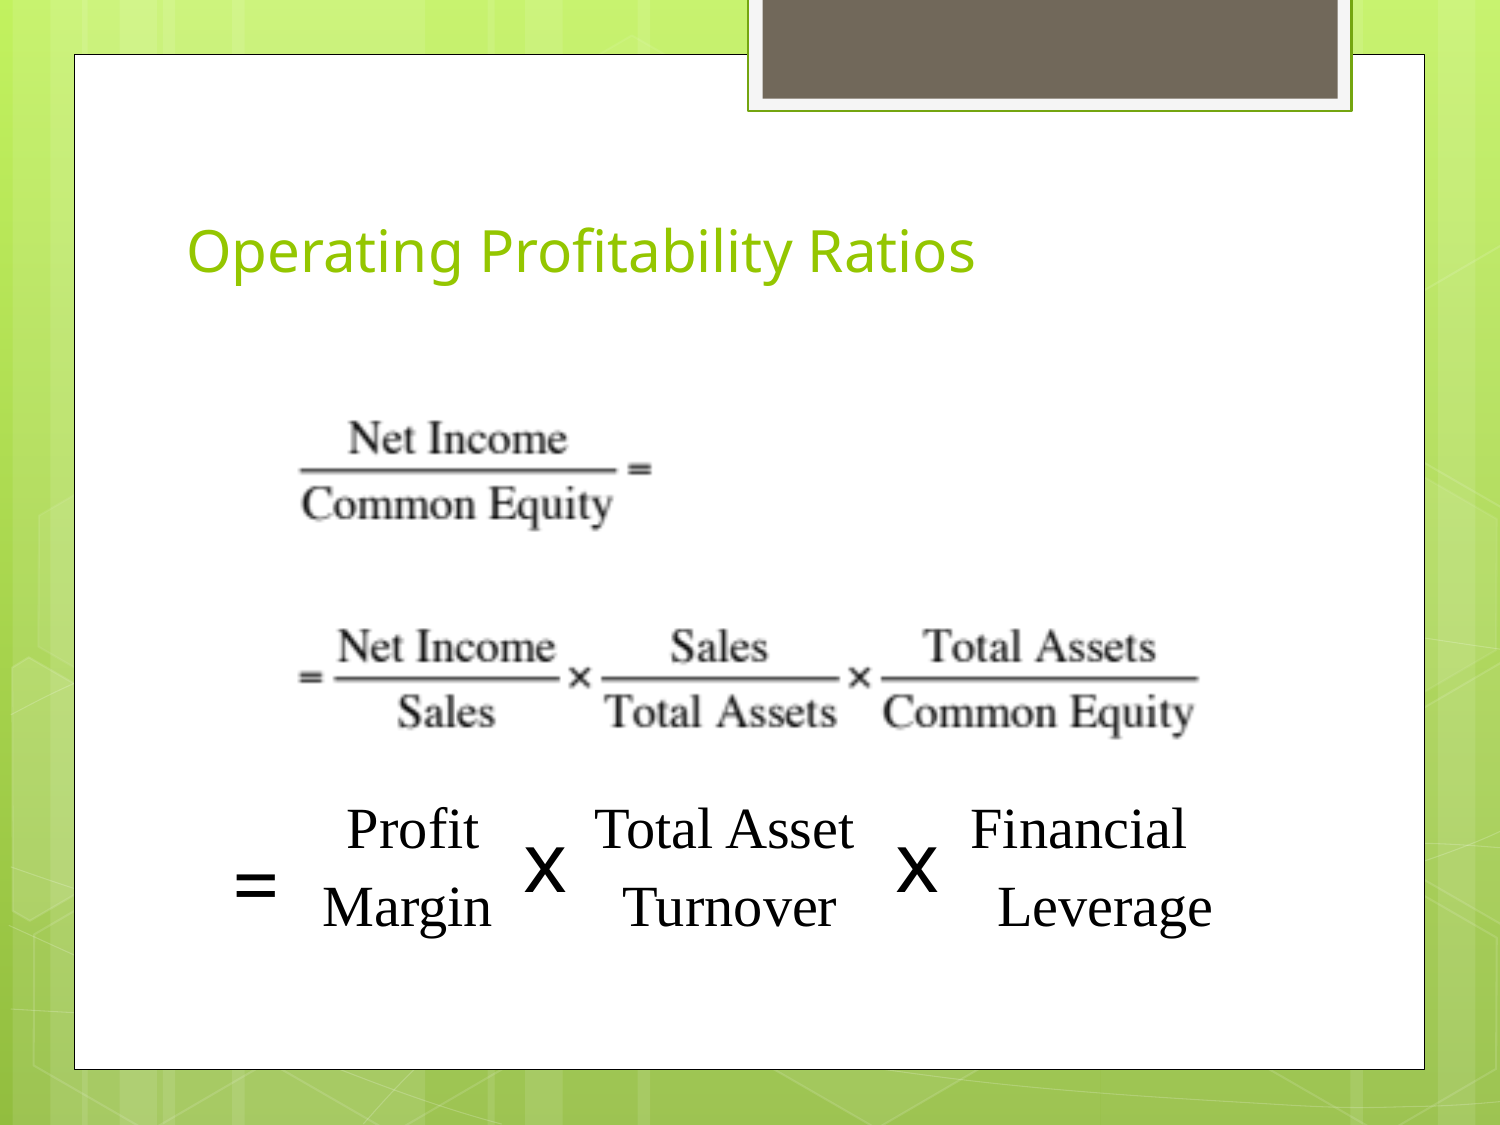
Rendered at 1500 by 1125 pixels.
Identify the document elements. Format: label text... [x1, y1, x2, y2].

title Operating Profitability Ratios [171, 168, 1324, 292]
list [292, 407, 1204, 744]
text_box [216, 801, 1500, 1033]
